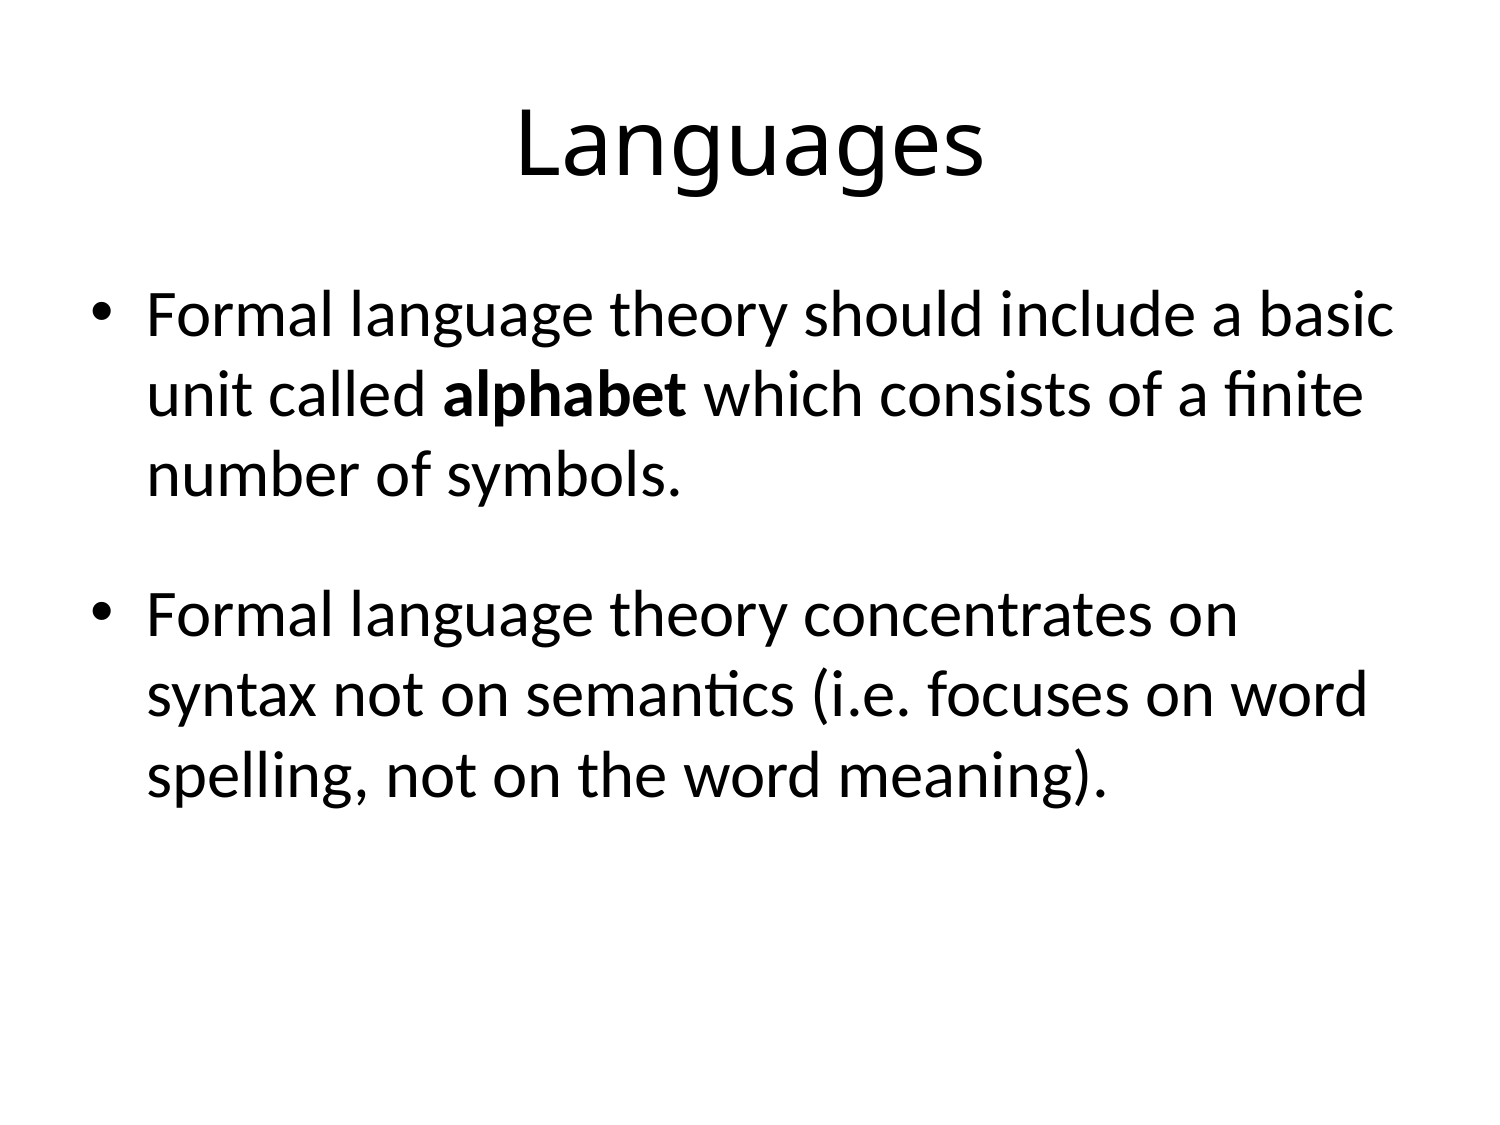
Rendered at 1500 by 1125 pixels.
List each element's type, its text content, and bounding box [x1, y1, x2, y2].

title Languages [75, 45, 1425, 233]
list Formal language theory should include a basic unit called alphabet which consists of a finite number of symbols. Formal language theory concentrates on syntax not on semantics (i.e. focuses on word spelling, not on the word meaning). [75, 262, 1425, 1005]
